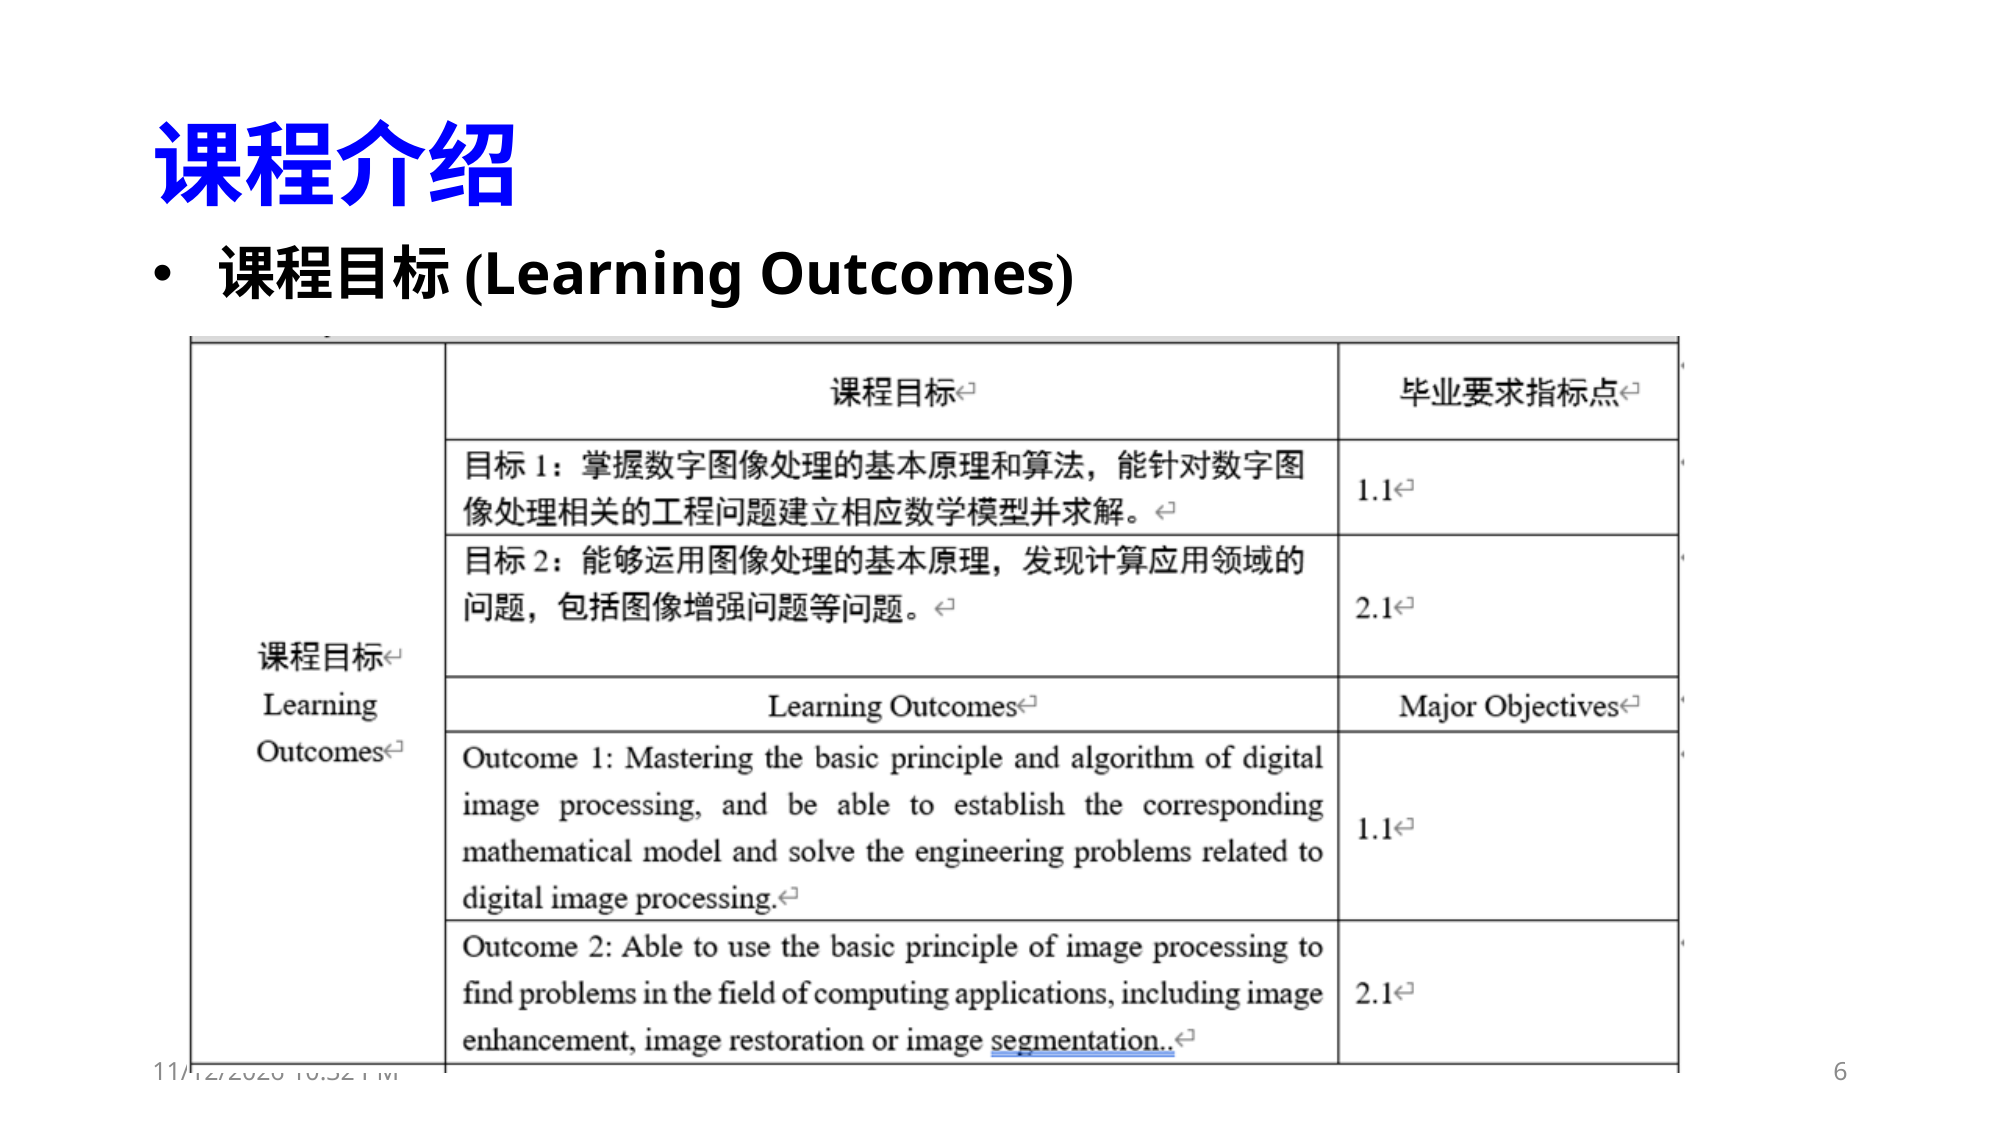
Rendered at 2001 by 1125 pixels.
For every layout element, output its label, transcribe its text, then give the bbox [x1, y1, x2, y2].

slide_number 6 [1412, 1042, 1863, 1103]
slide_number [137, 1042, 588, 1103]
list 课程目标(Learning Outcomes) [137, 236, 1863, 951]
picture [187, 336, 1686, 1073]
title 课程介绍 [137, 59, 1863, 236]
